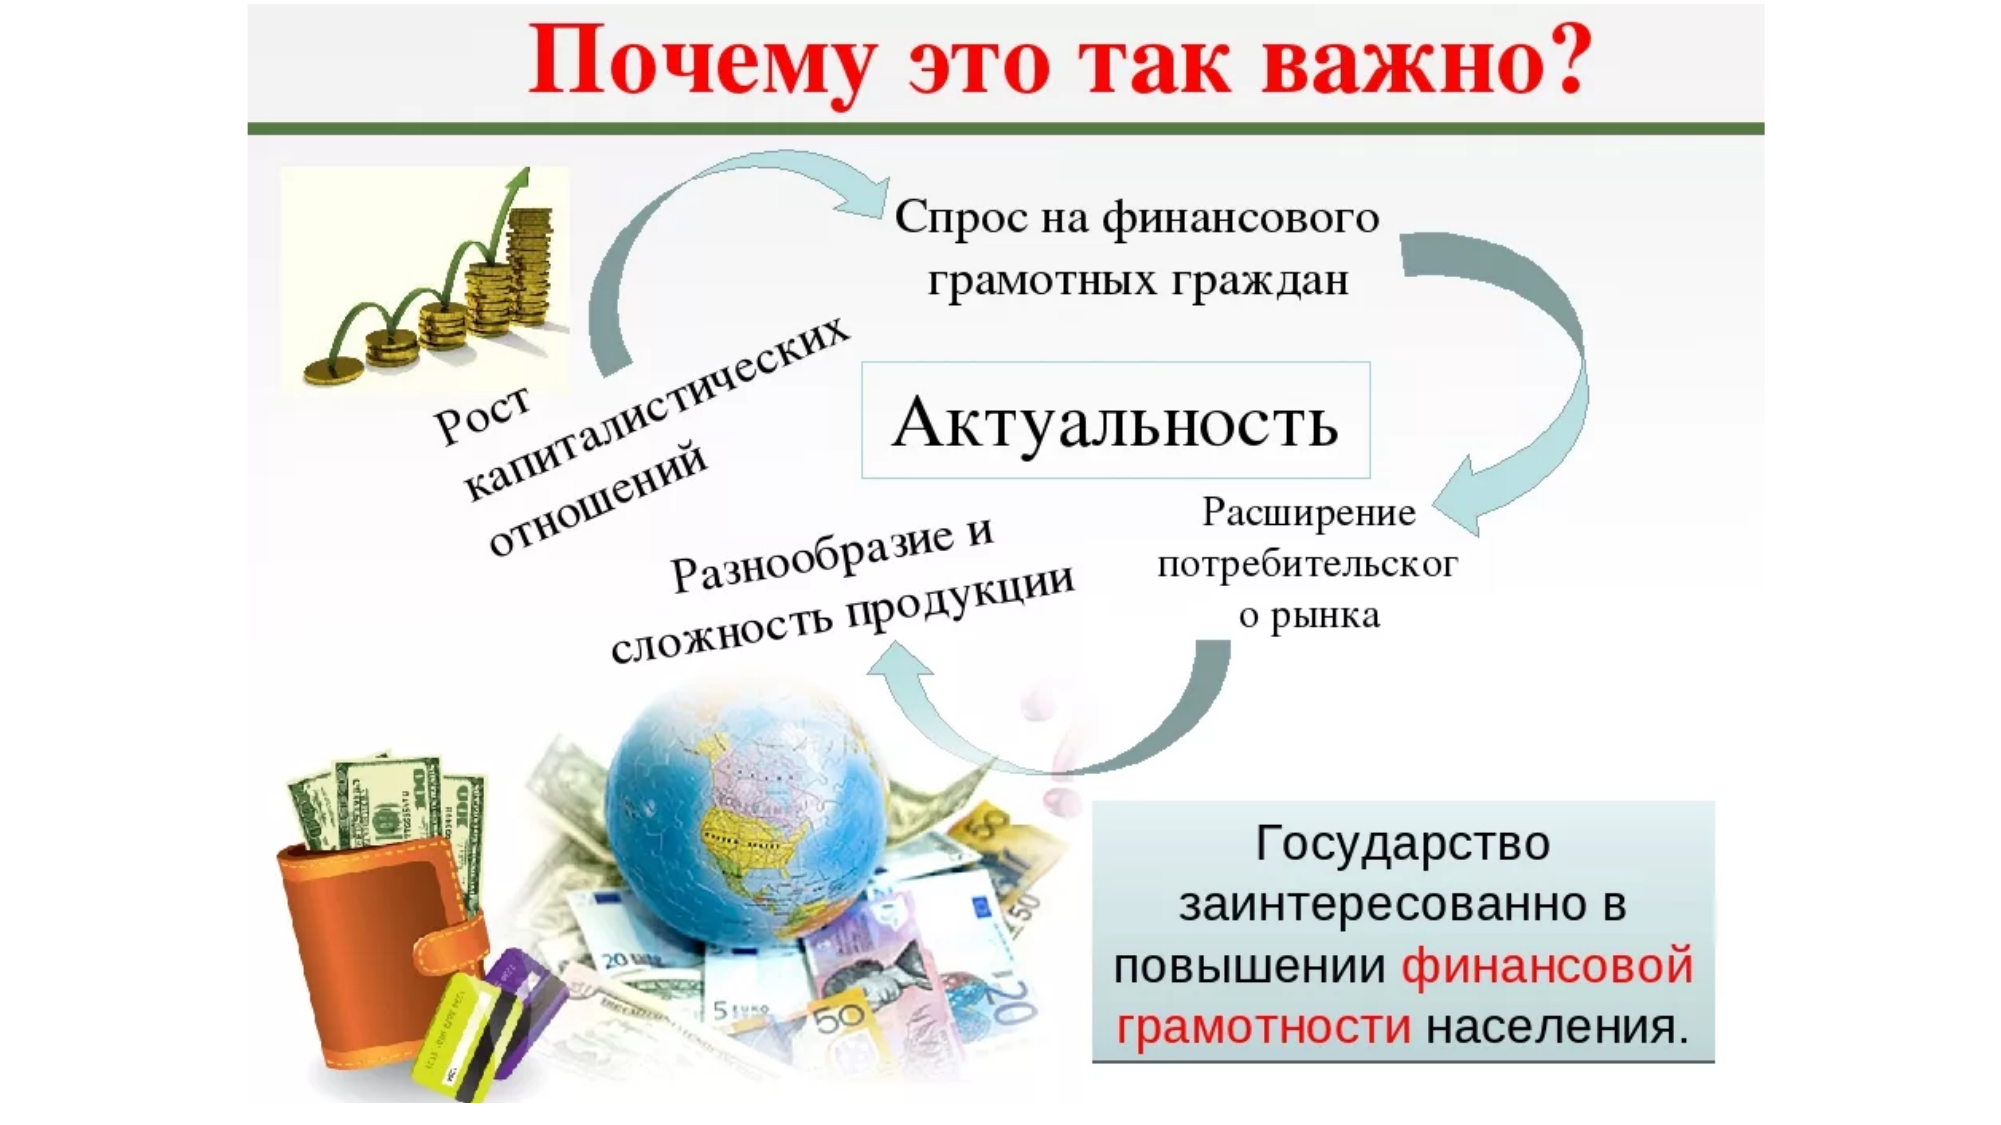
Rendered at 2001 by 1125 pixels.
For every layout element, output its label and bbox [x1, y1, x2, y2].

picture [247, 4, 1765, 1103]
